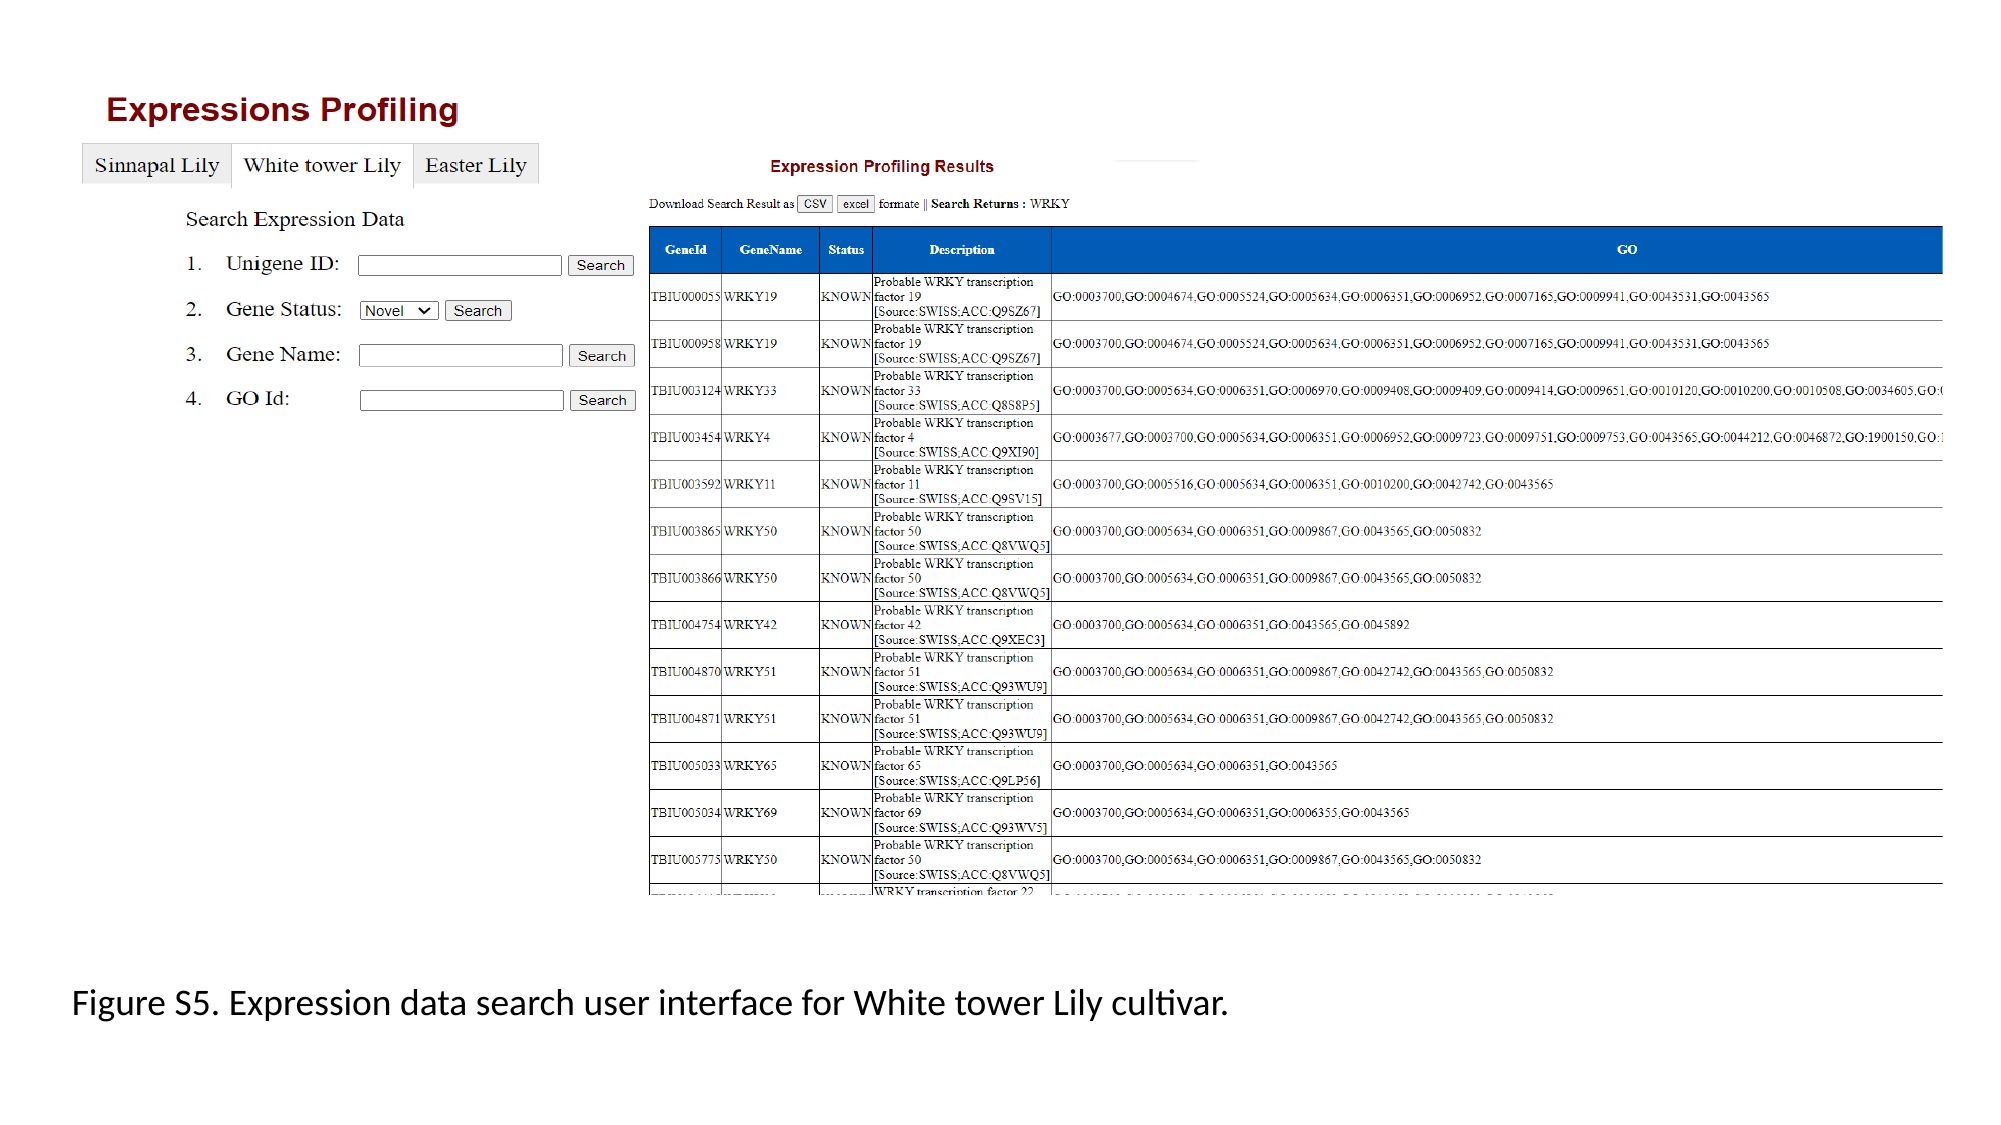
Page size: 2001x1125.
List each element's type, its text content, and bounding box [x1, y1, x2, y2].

text_box Figure S5. Expression data search user interface for White tower Lily cultivar. [57, 970, 1579, 1031]
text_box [57, 74, 1943, 895]
